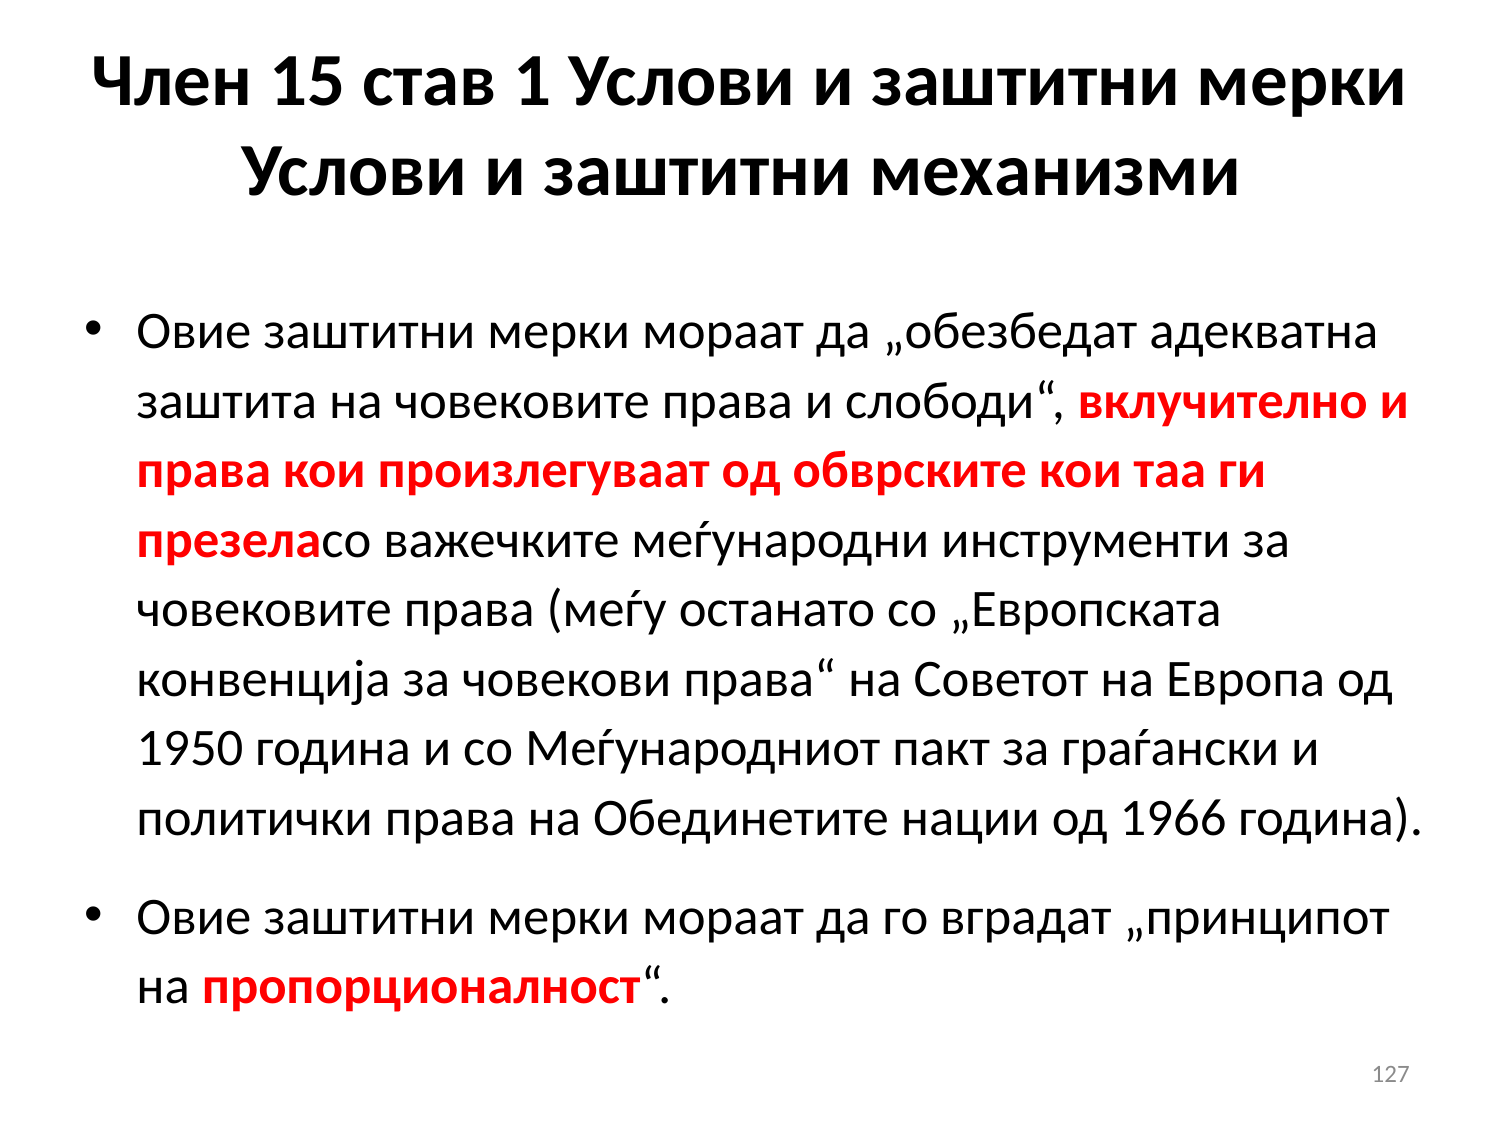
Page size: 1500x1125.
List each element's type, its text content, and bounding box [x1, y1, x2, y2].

slide_number 127 [1074, 1042, 1425, 1103]
list Овие заштитни мерки мораат да „обезбедат адекватна заштита на човековите права и слободи“, вклучително и права кои произлегуваат од обврските кои таа ги презеласо важечките меѓународни инструменти за човековите права (меѓу останато со „Европската конвенција за човекови права“ на Советот на Европа од 1950 година и со Меѓународниот пакт за граѓански и политички права на Обединетите нации од 1966 година). Овие заштитни мерки мораат да го вградат „принципот на пропорционалност“. [68, 281, 1443, 1043]
title Член 15 став 1 Услови и заштитни мерки Услови и заштитни механизми [74, 44, 1426, 196]
